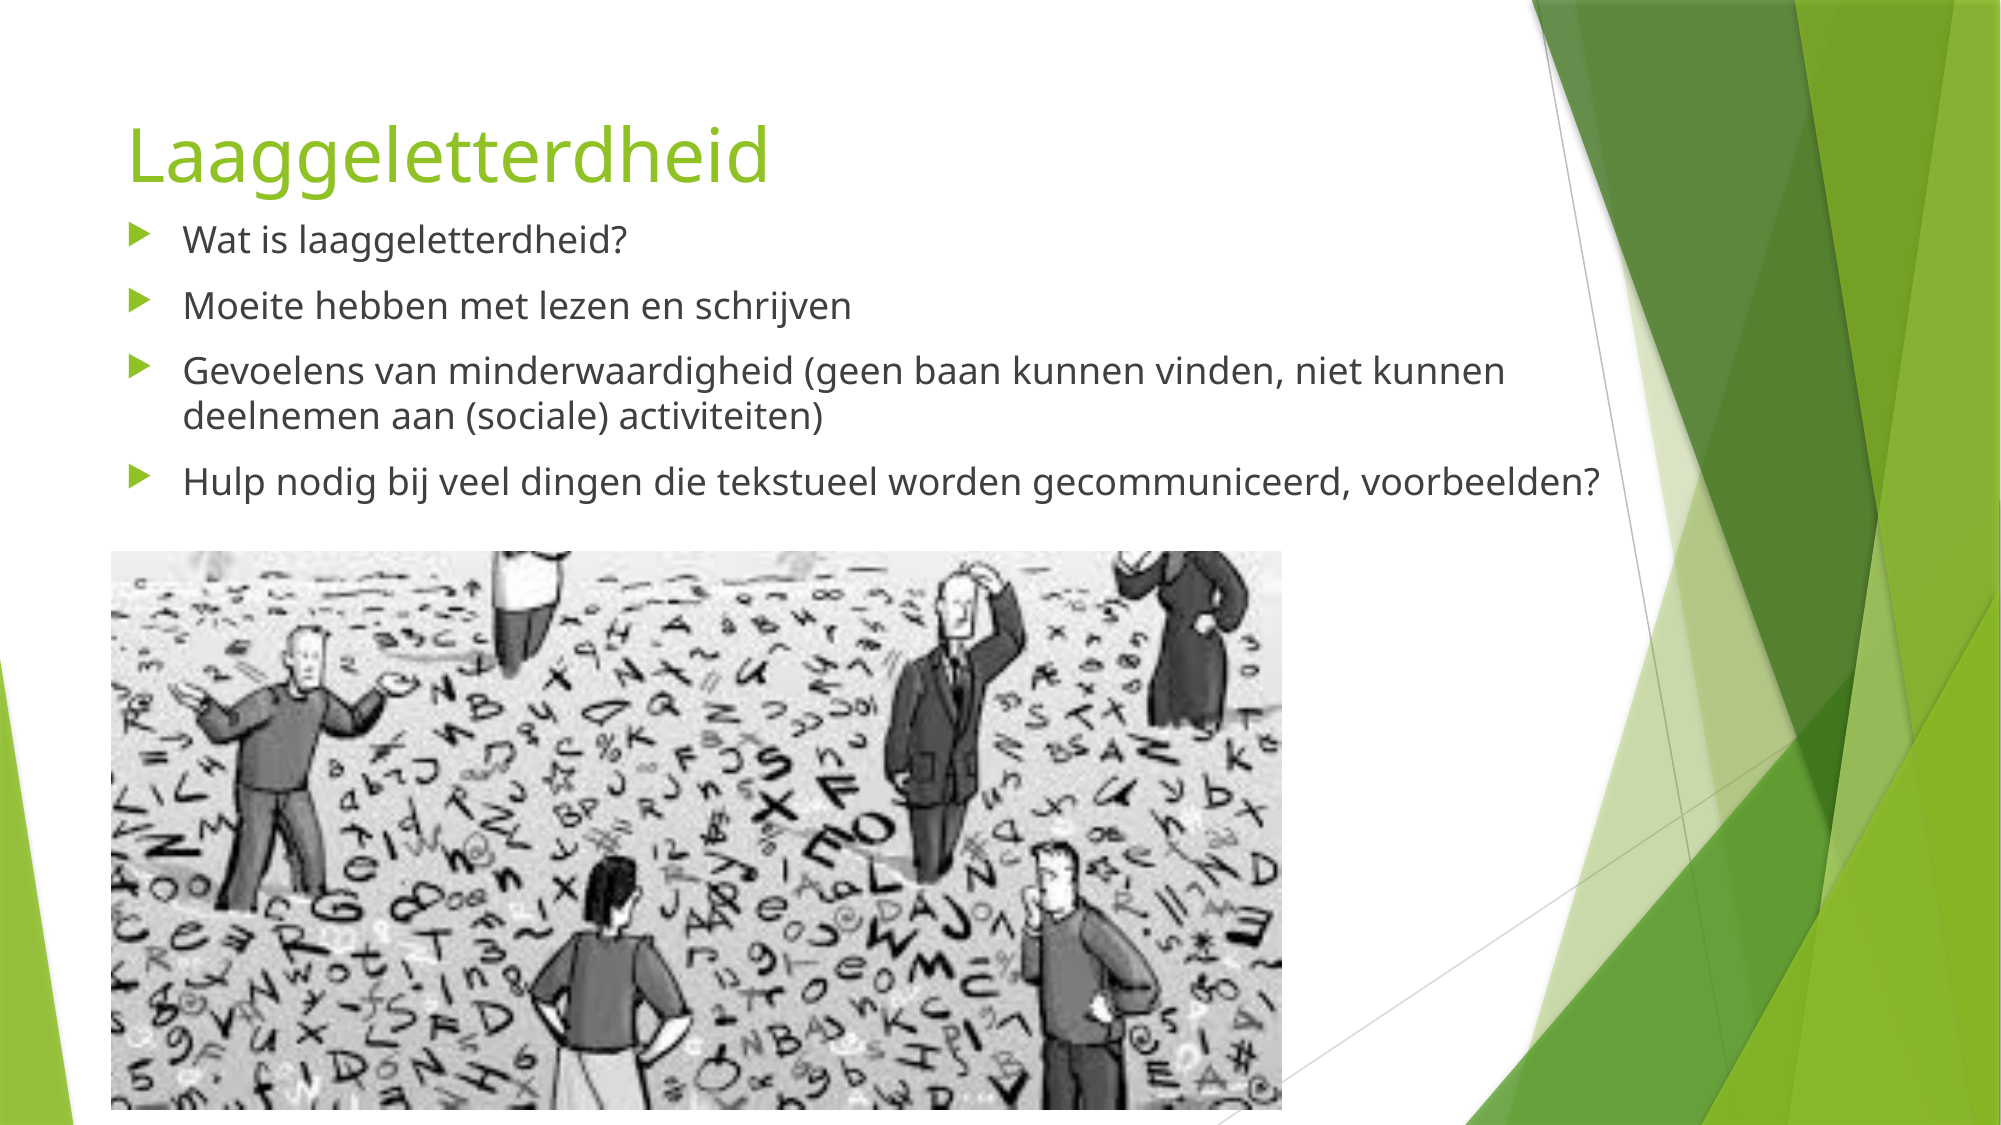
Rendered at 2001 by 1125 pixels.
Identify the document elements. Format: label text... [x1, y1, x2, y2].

title Laaggeletterdheid [111, 99, 1522, 208]
picture [110, 550, 1282, 1110]
list Wat is laaggeletterdheid? Moeite hebben met lezen en schrijven Gevoelens van minderwaardigheid (geen baan kunnen vinden, niet kunnen deelnemen aan (sociale) activiteiten) Hulp nodig bij veel dingen die tekstueel worden gecommuniceerd, voorbeelden? [111, 208, 1680, 845]
